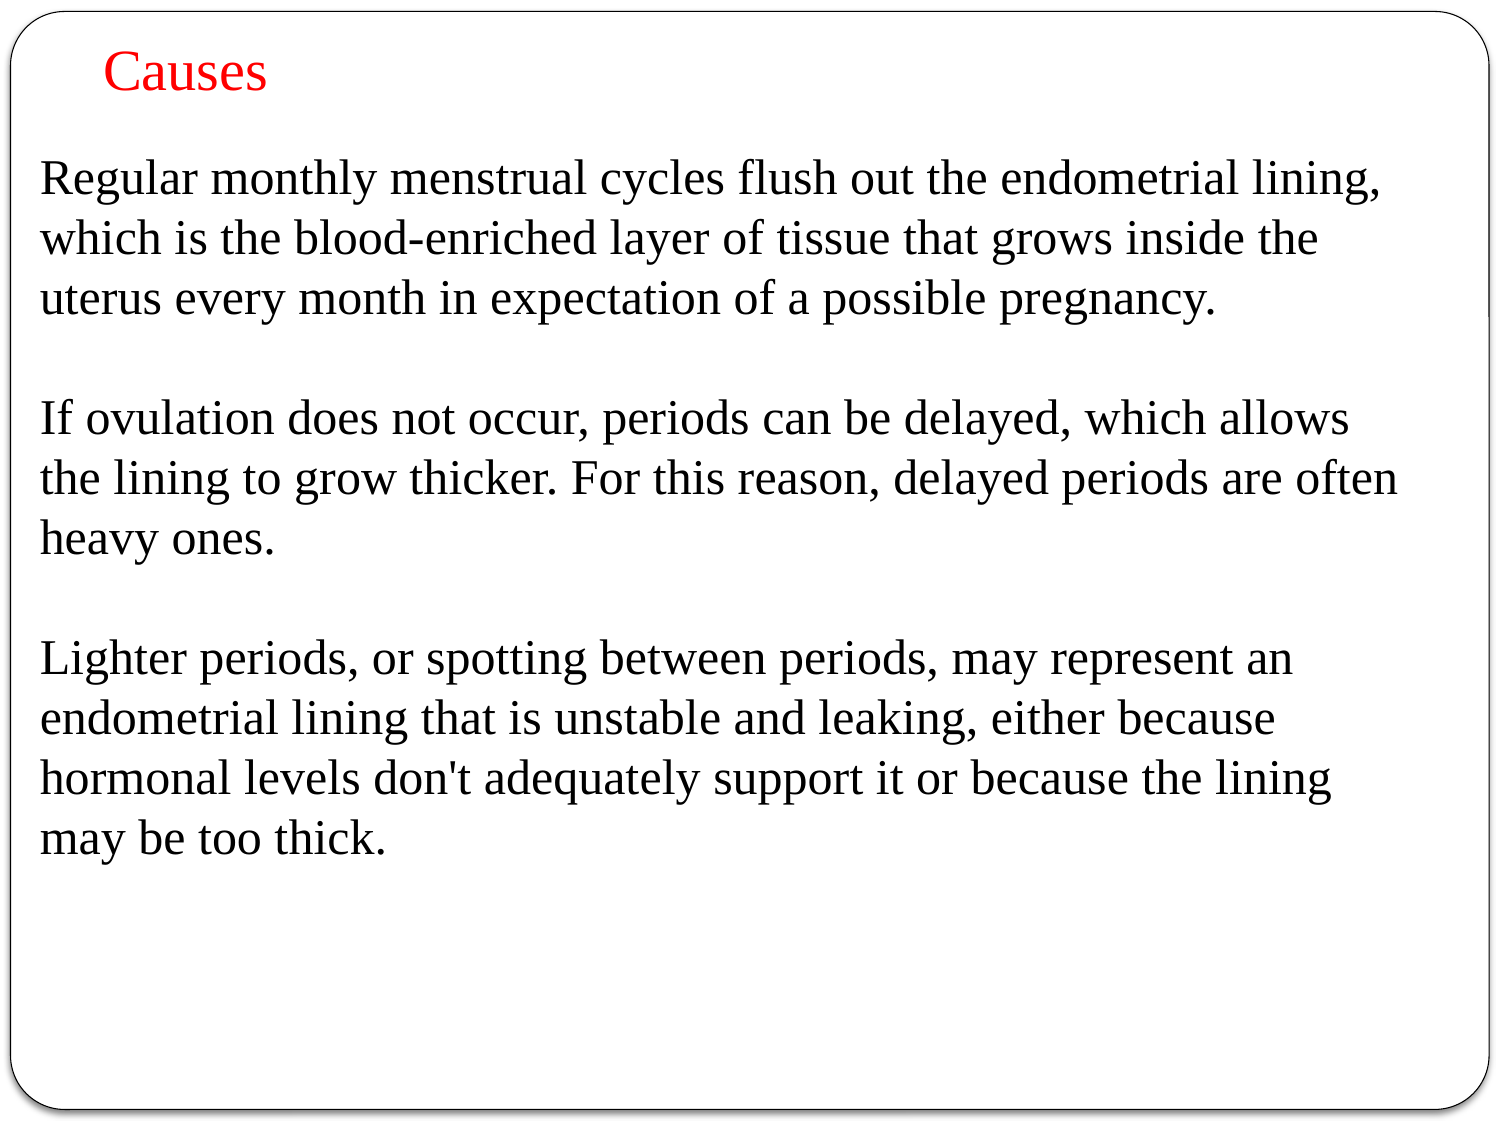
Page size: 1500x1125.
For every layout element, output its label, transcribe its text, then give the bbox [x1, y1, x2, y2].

text_box Causes [88, 24, 284, 110]
text_box Regular monthly menstrual cycles flush out the endometrial lining, which is the blood-enriched layer of tissue that grows inside the uterus every month in expectation of a possible pregnancy. If ovulation does not occur, periods can be delayed, which allows the lining to grow thicker. For this reason, delayed periods are often heavy ones. Lighter periods, or spotting between periods, may represent an endometrial lining that is unstable and leaking, either because hormonal levels don't adequately support it or because the lining may be too thick. [24, 137, 1425, 933]
